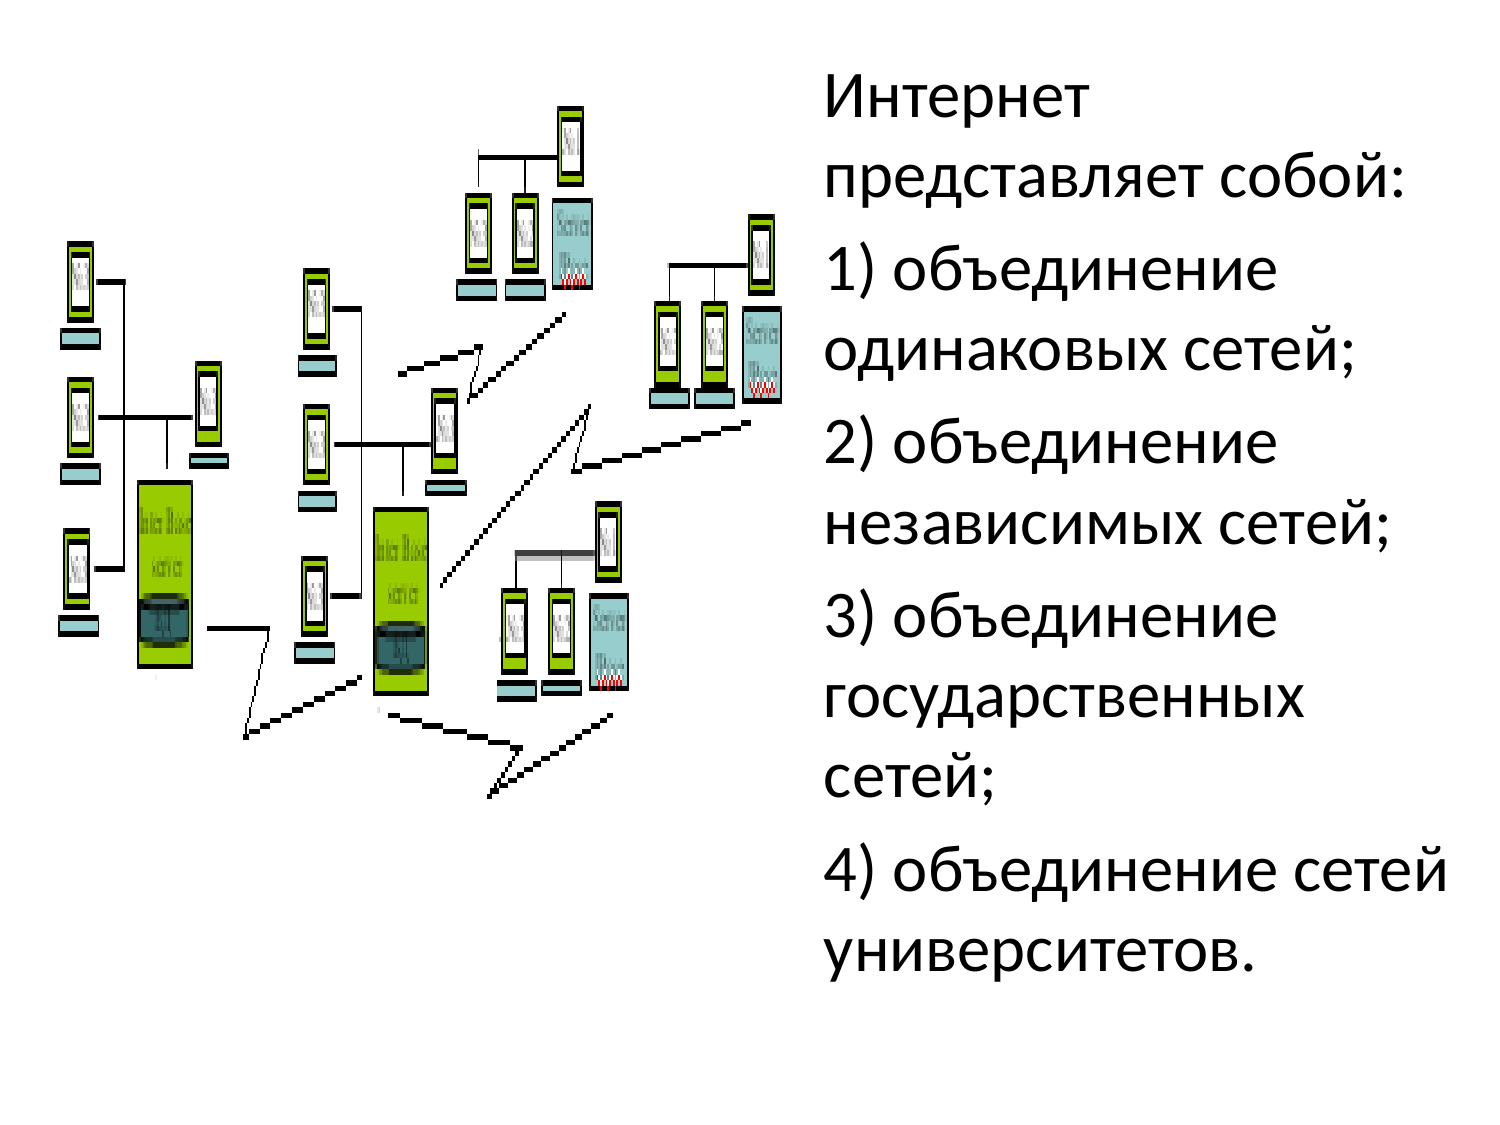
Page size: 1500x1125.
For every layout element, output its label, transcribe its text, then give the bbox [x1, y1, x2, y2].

picture [52, 101, 786, 811]
list Интернет представляет собой: 1) объединение одинаковых сетей; 2) объединение независимых сетей; 3) объединение государственных сетей; 4) объединение сетей университетов. [809, 42, 1500, 1005]
